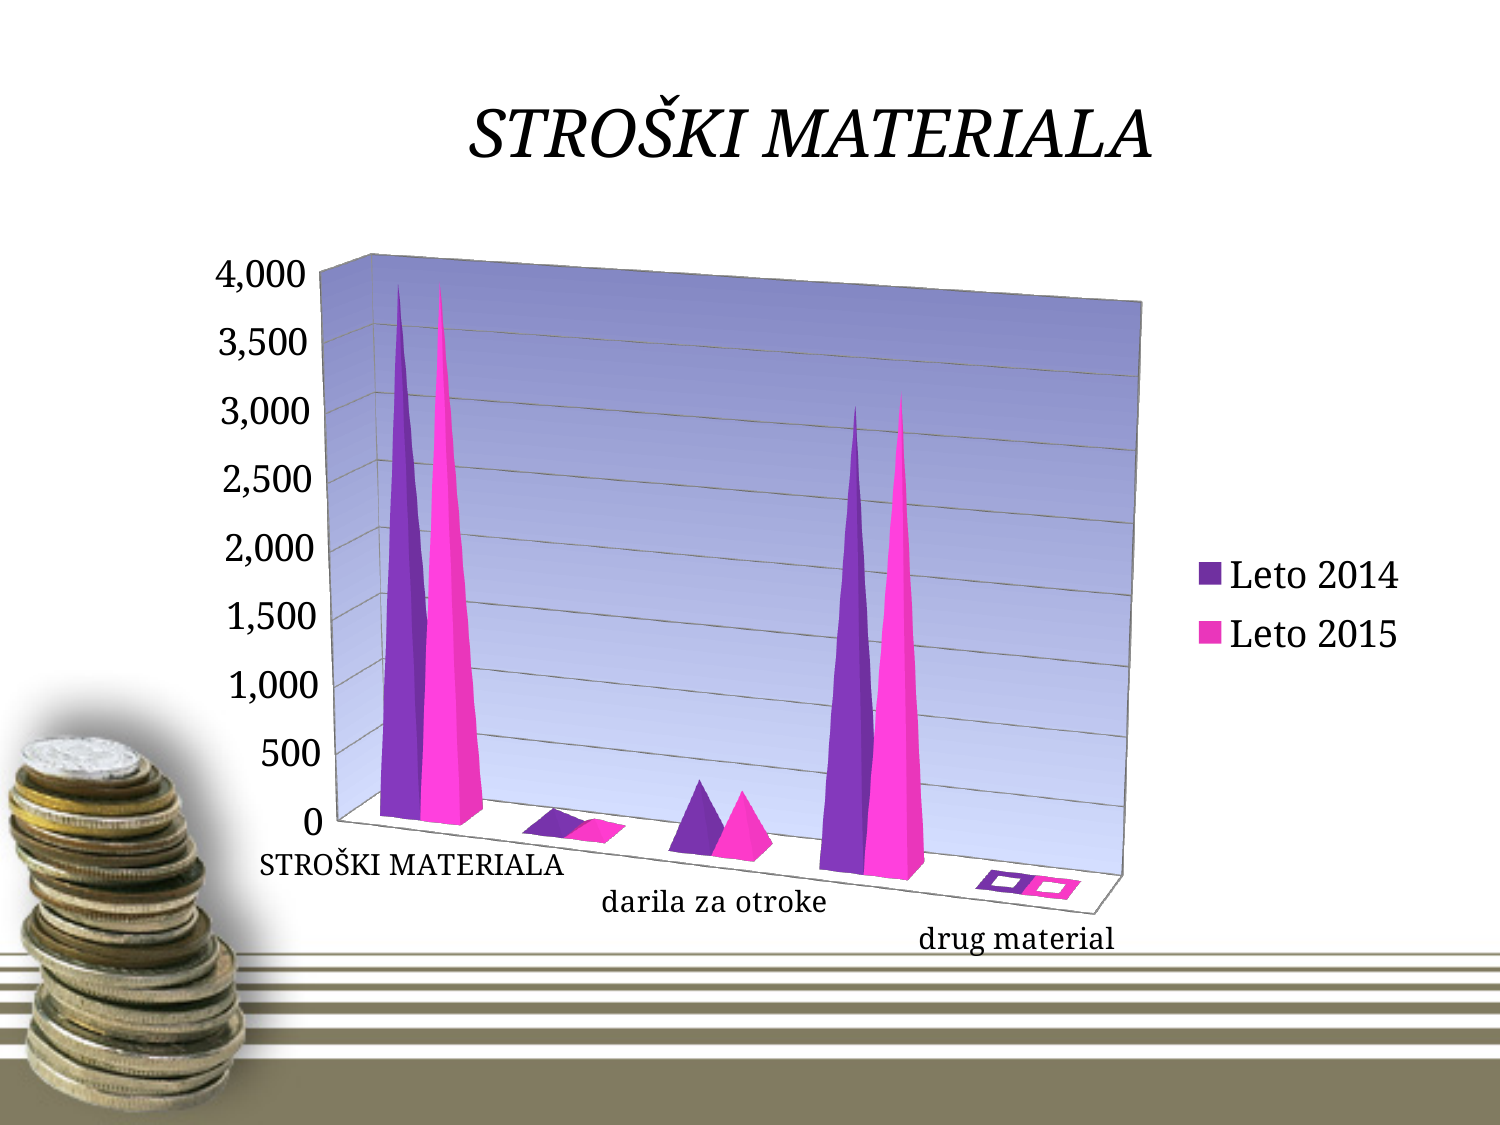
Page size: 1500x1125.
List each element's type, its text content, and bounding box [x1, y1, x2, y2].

chart [170, 231, 1424, 975]
title STROŠKI MATERIALA [174, 37, 1450, 225]
picture [0, 0, 1500, 1125]
